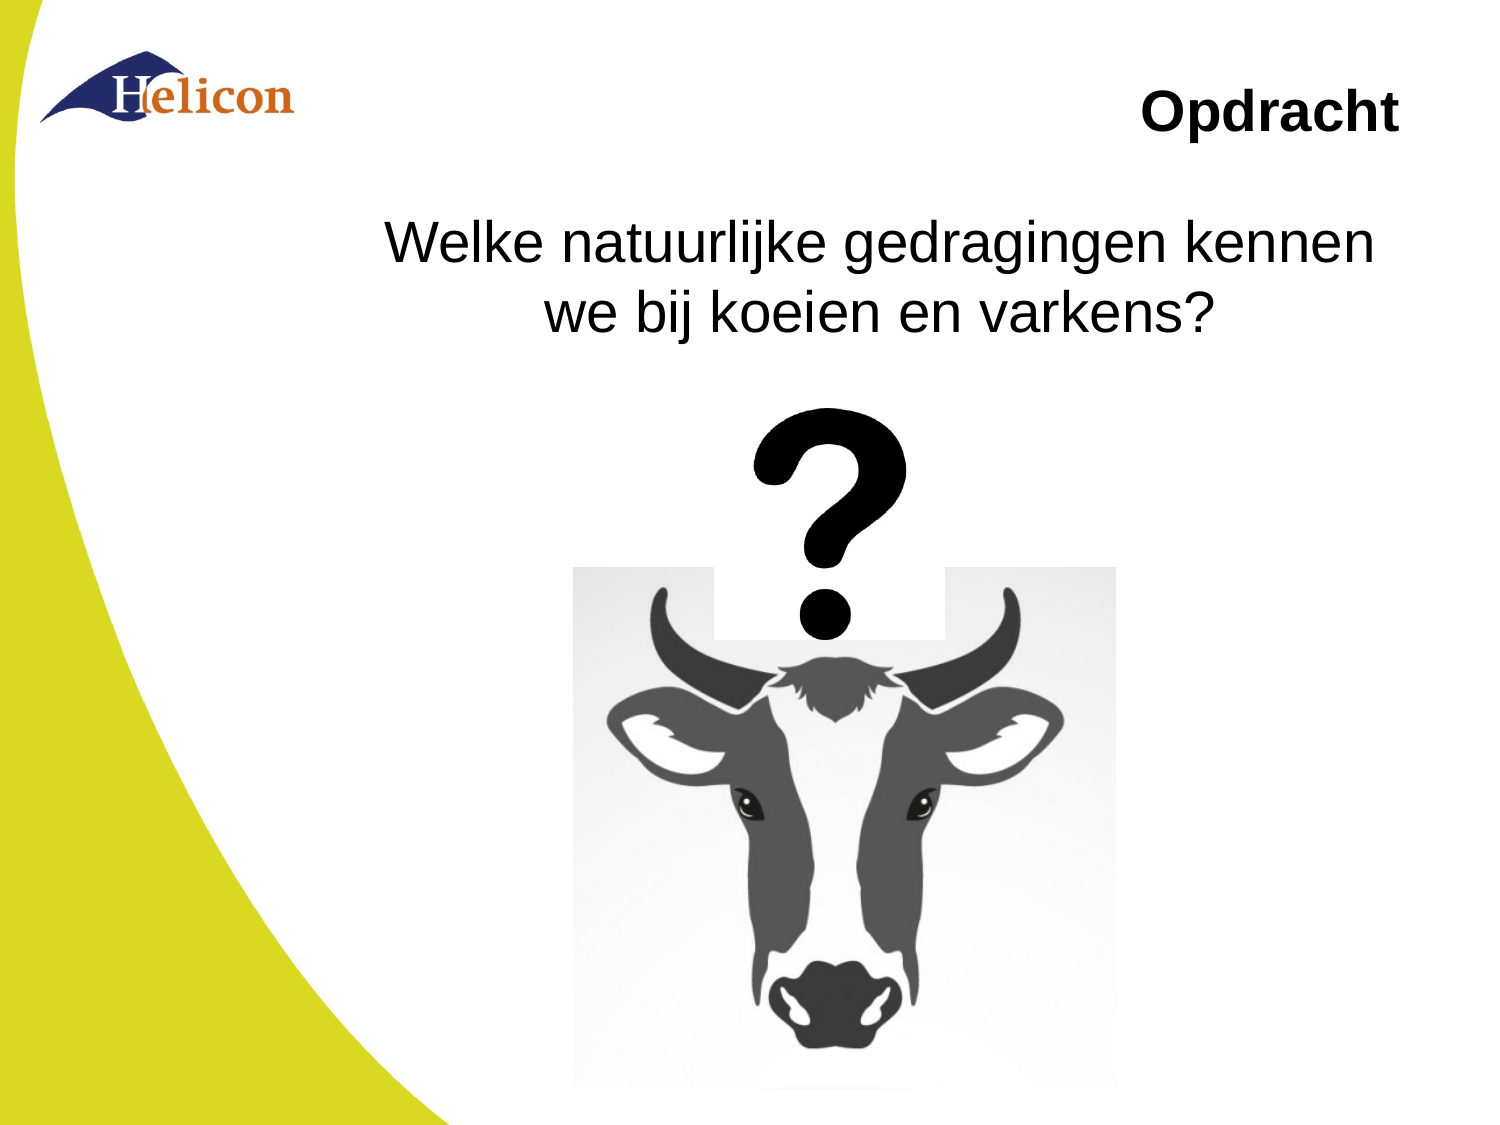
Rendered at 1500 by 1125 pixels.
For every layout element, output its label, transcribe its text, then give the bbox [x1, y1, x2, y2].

title Opdracht [324, 54, 1415, 161]
list Welke natuurlijke gedragingen kennen we bij koeien en varkens? [336, 196, 1425, 1005]
picture [0, 0, 1500, 1125]
